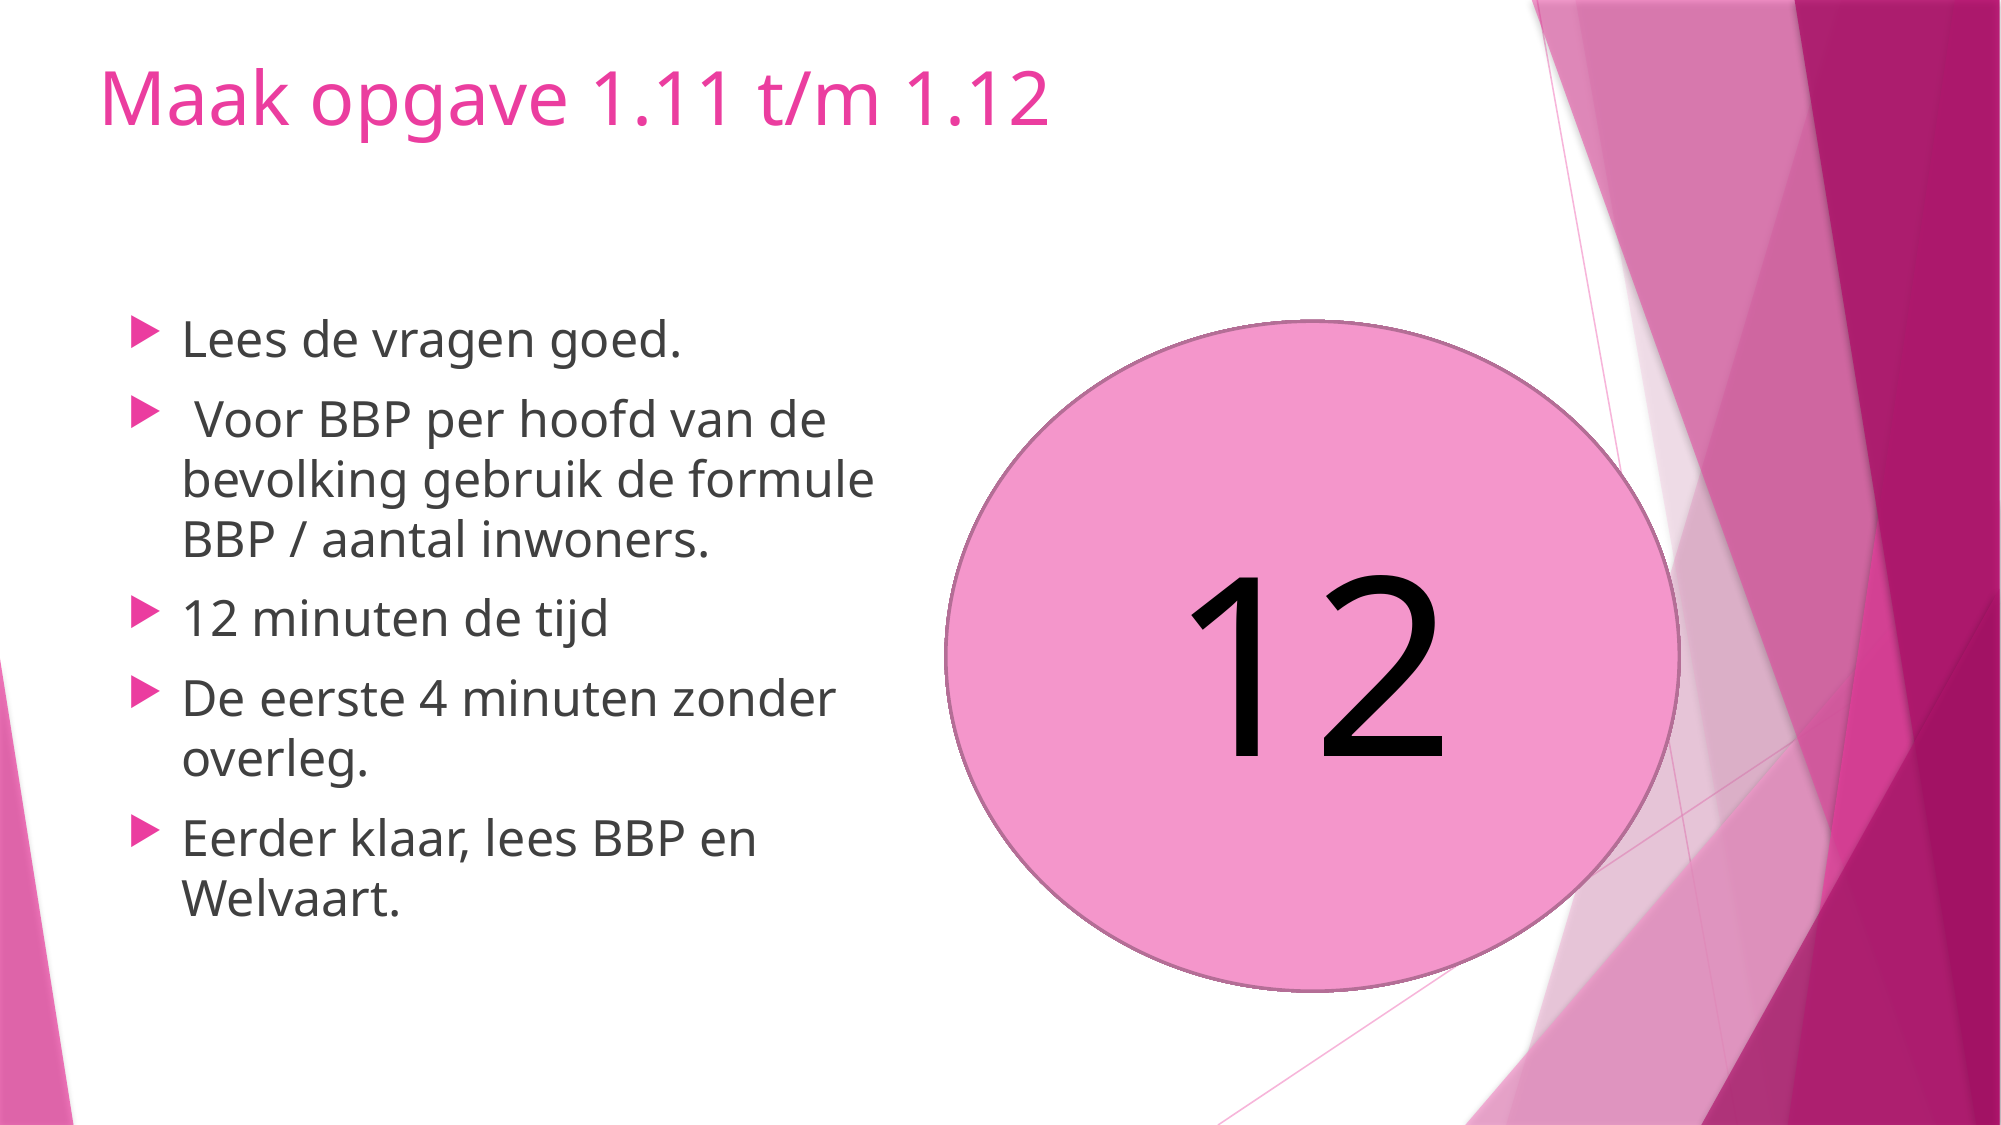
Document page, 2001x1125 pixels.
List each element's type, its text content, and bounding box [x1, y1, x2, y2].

title Maak opgave 1.11 t/m 1.12 [83, 42, 1494, 260]
text_box 12 [944, 319, 1681, 993]
list Lees de vragen goed. Voor BBP per hoofd van de bevolking gebruik de formule BBP / aantal inwoners. 12 minuten de tijd De eerste 4 minuten zonder overleg. Eerder klaar, lees BBP en Welvaart. [112, 299, 896, 992]
